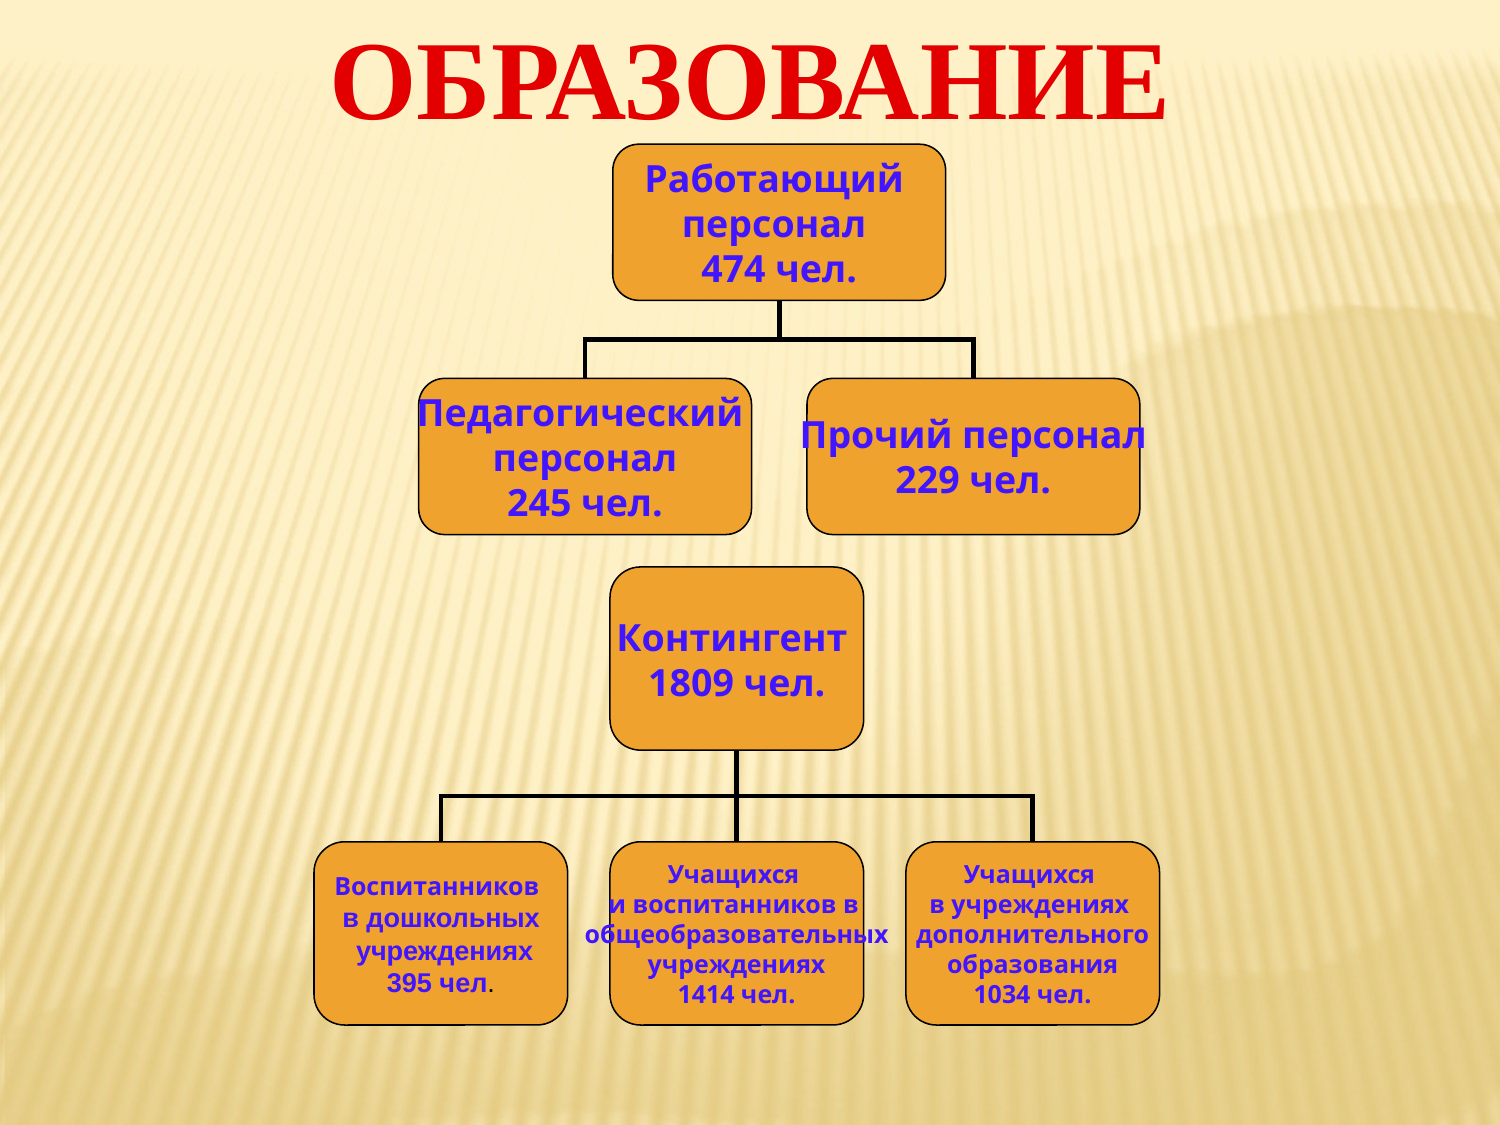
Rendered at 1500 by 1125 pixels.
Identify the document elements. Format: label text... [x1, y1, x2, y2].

text_box ОБРАЗОВАНИЕ [74, 0, 1425, 188]
picture [0, 0, 1500, 1125]
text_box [313, 566, 1160, 1026]
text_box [418, 143, 1141, 535]
